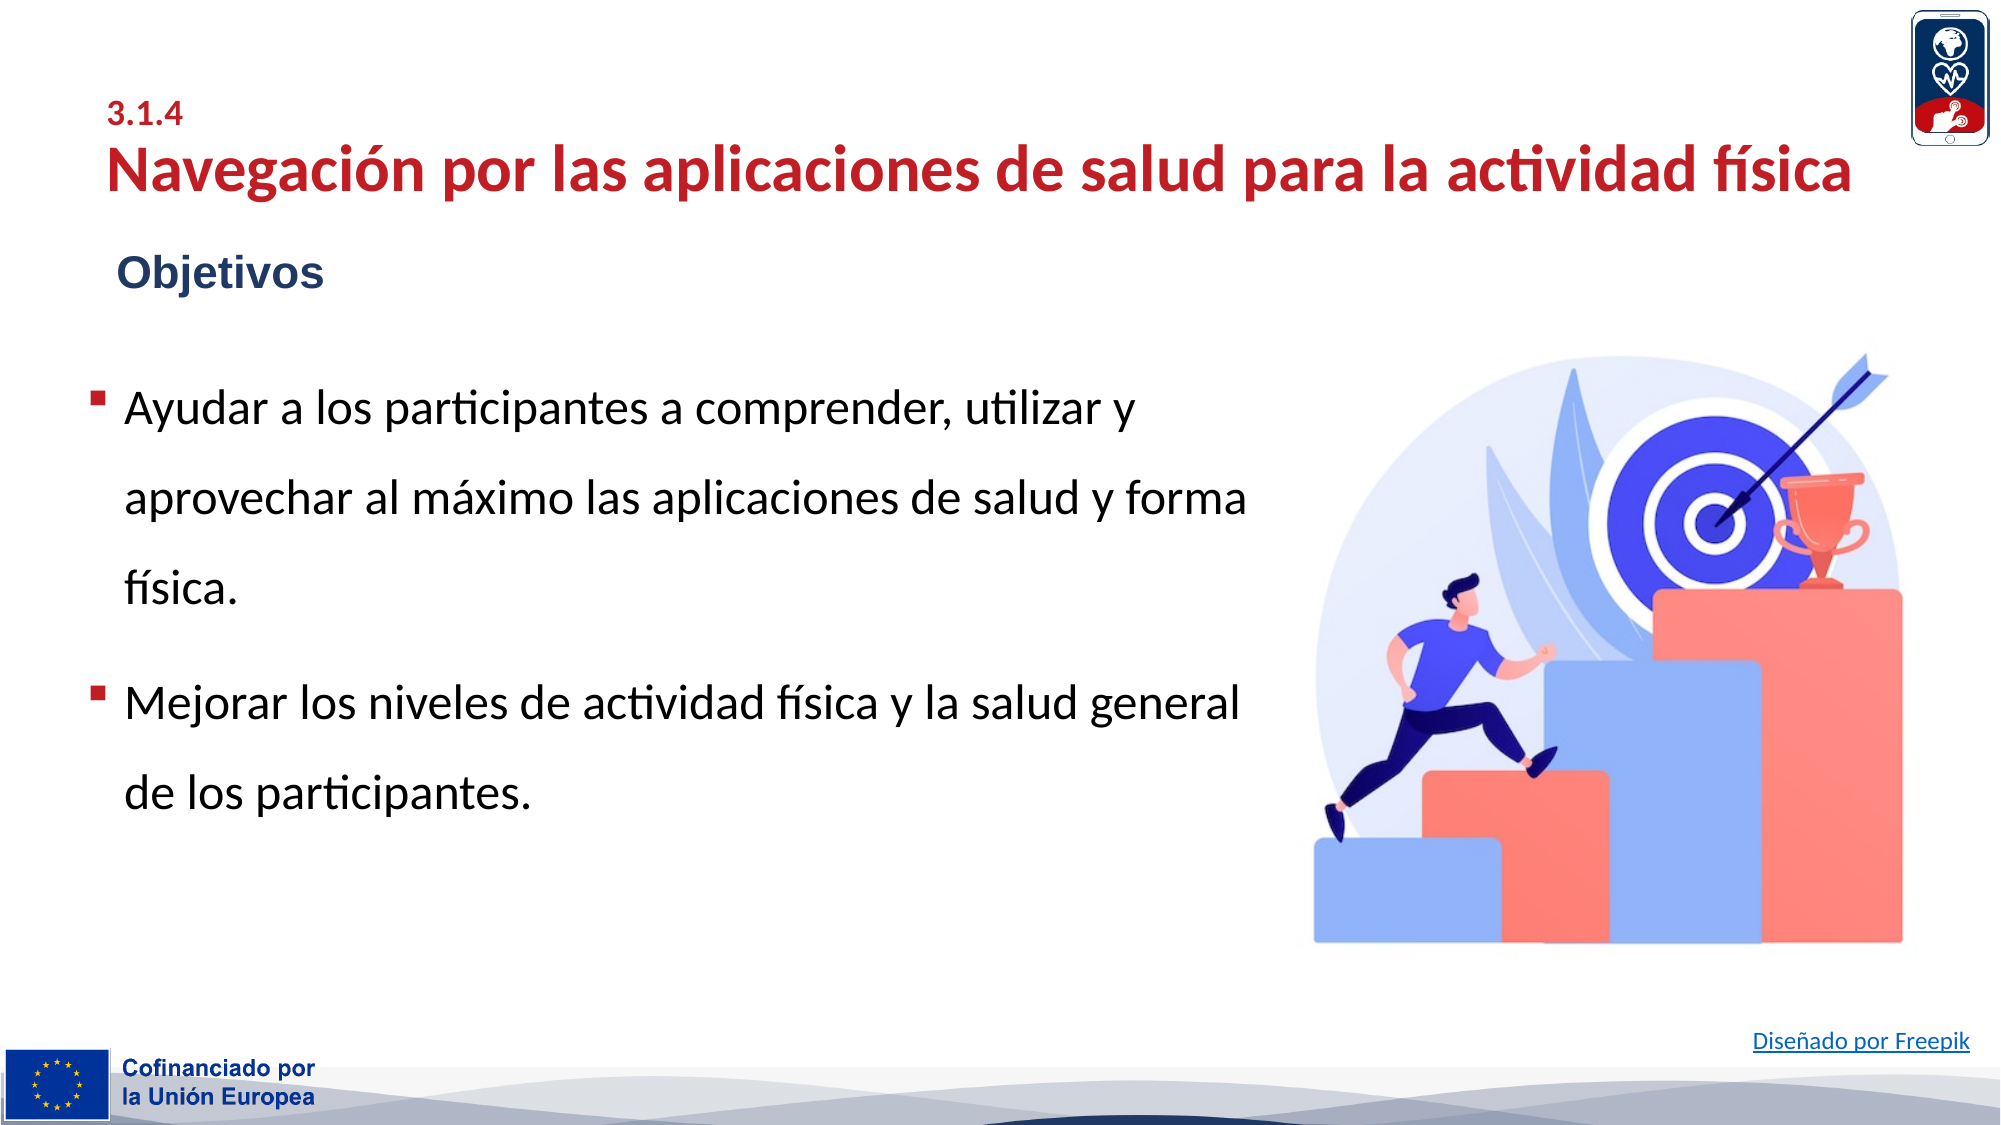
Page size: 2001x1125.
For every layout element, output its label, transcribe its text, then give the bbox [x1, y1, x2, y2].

text_box Diseñado por Freepik [984, 1017, 1985, 1062]
list Objetivos [101, 223, 948, 306]
list Ayudar a los participantes a comprender, utilizar y aprovechar al máximo las aplicaciones de salud y forma física. Mejorar los niveles de actividad física y la salud general de los participantes. [71, 337, 1217, 1017]
title 3.1.4 Navegación por las aplicaciones de salud para la actividad física [91, 76, 1883, 223]
picture [0, 1044, 2001, 1125]
picture [1217, 257, 2000, 1040]
picture [1911, 10, 1990, 146]
